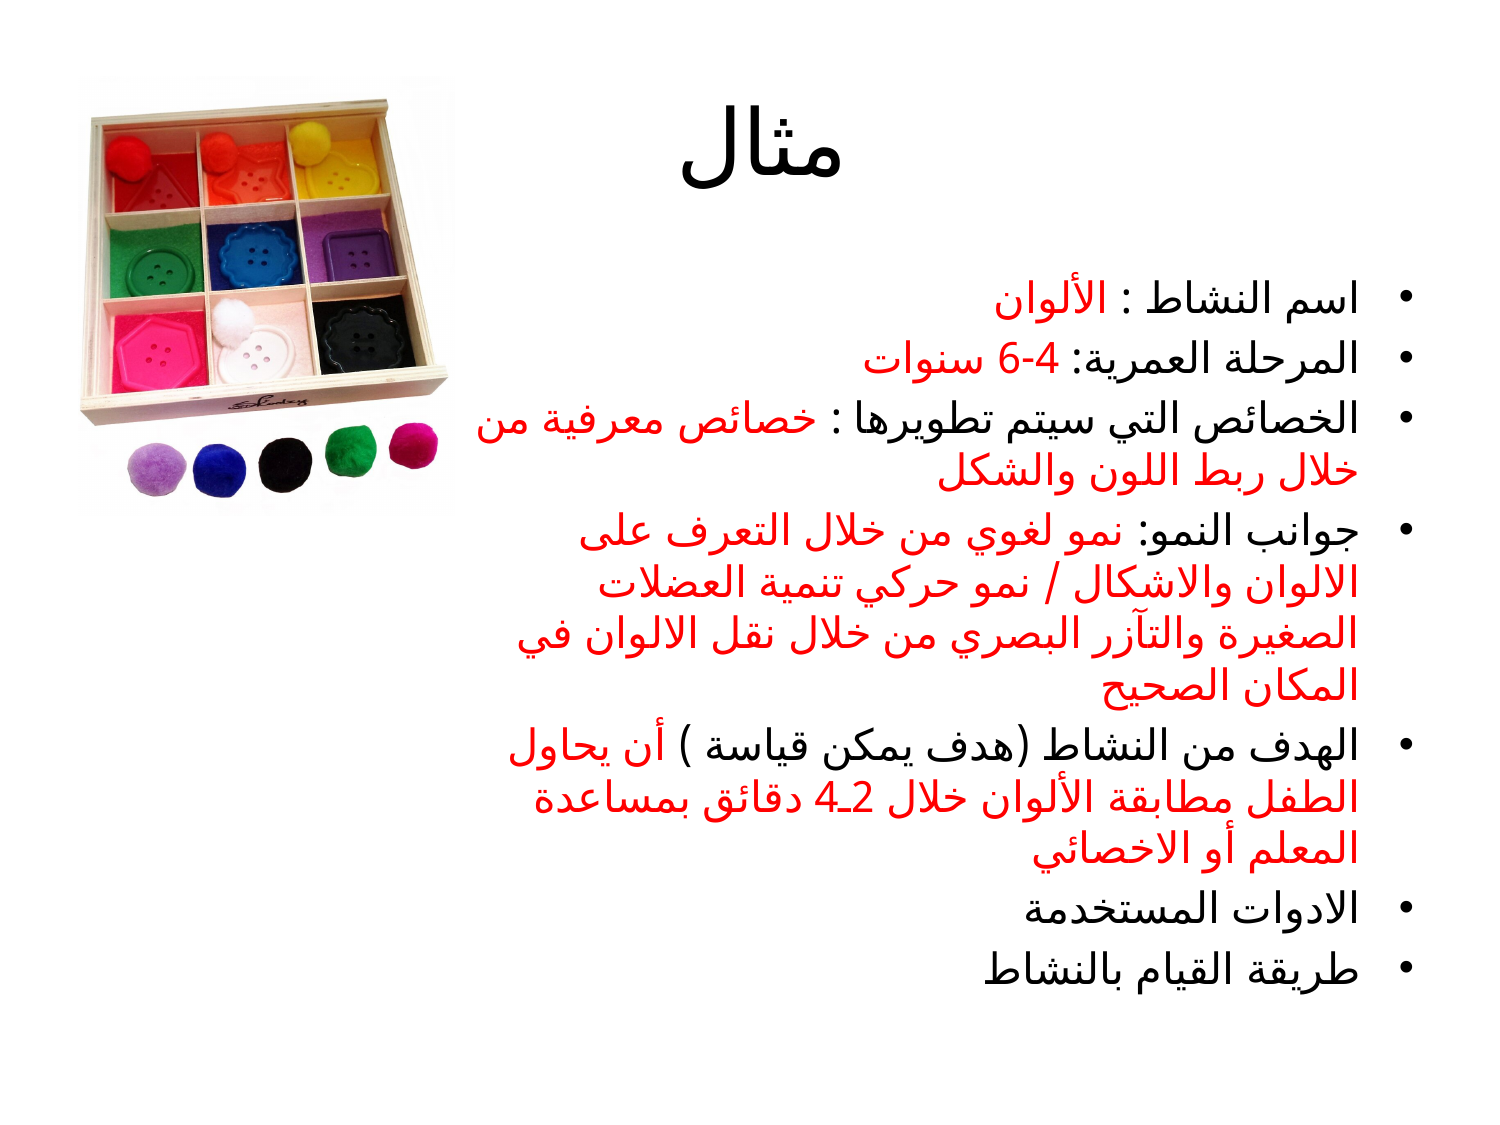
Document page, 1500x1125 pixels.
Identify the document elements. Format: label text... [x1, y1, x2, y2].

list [78, 75, 456, 516]
list اسم النشاط : الألوان المرحلة العمرية: 4-6 سنوات الخصائص التي سيتم تطويرها : خصائص معرفية من خلال ربط اللون والشكل جوانب النمو: نمو لغوي من خلال التعرف على الالوان والاشكال / نمو حركي تنمية العضلات الصغيرة والتآزر البصري من خلال نقل الالوان في المكان الصحيح الهدف من النشاط (هدف يمكن قياسة ) أن يحاول الطفل مطابقة الألوان خلال 2ـ4 دقائق بمساعدة المعلم أو الاخصائي الادوات المستخدمة طريقة القيام بالنشاط [454, 262, 1425, 1005]
title مثال [75, 45, 1425, 233]
